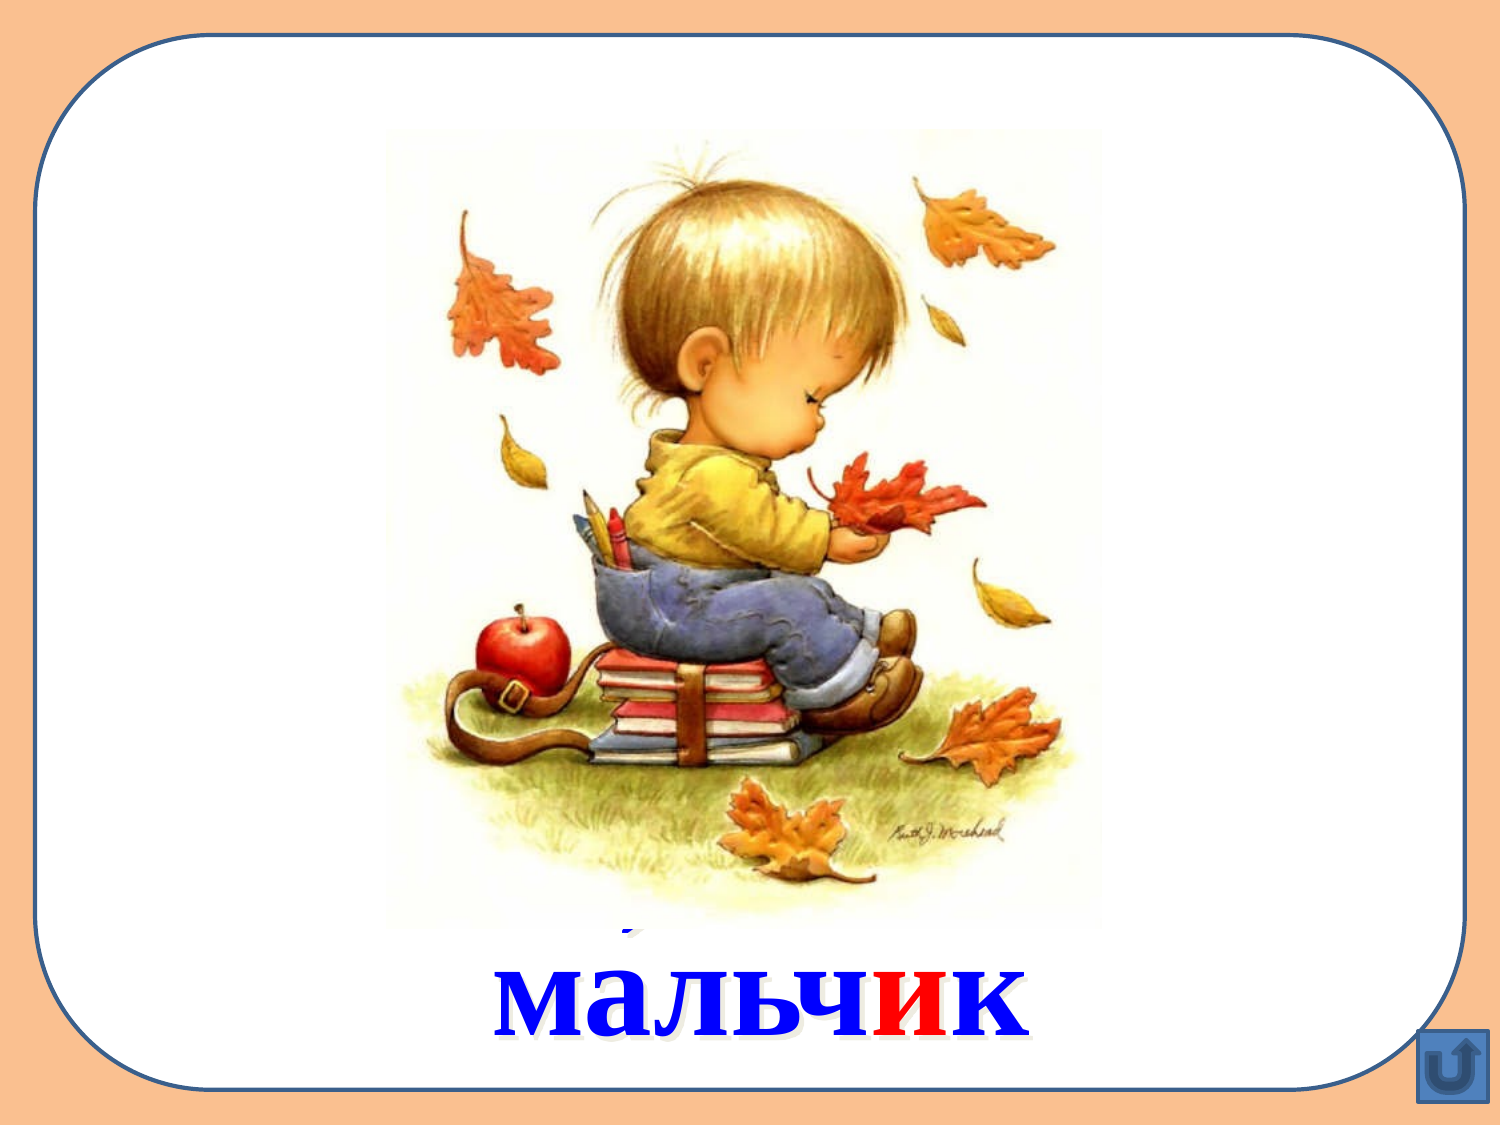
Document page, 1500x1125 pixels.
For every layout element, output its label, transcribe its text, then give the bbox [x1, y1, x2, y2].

text_box [1416, 1029, 1490, 1104]
picture [386, 129, 1102, 929]
text_box ма́льчик [85, 890, 1436, 1079]
text_box [32, 32, 1467, 1040]
text_box [155, 1083, 1345, 1092]
